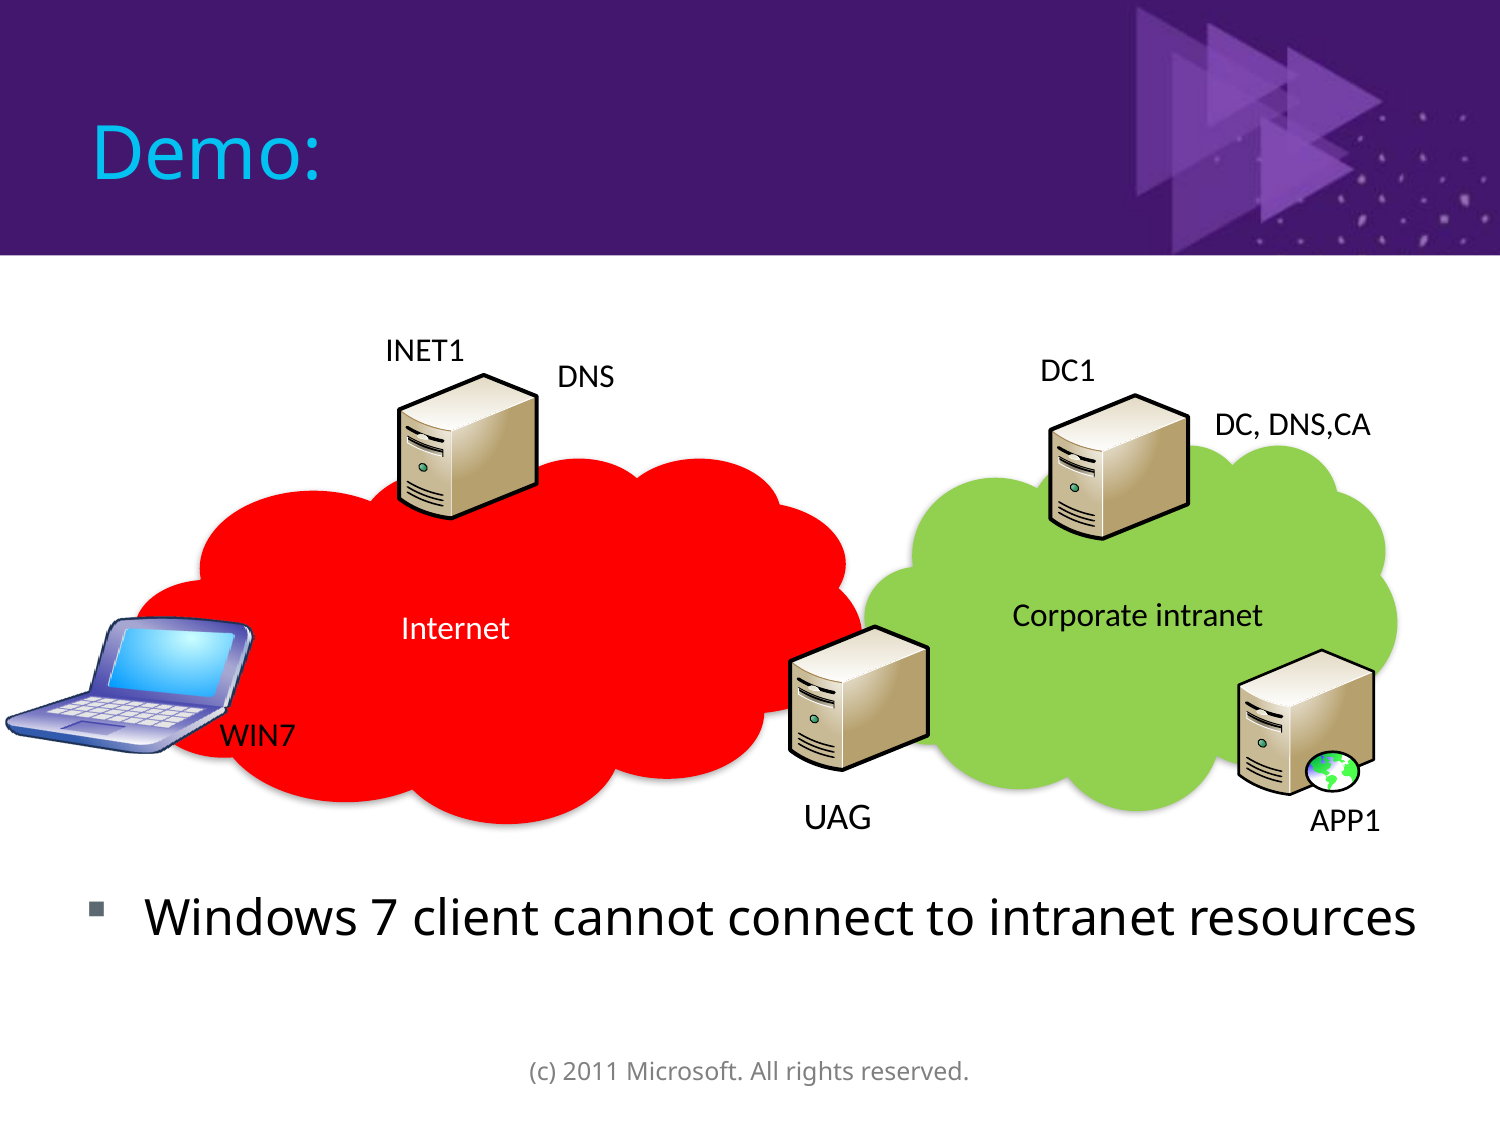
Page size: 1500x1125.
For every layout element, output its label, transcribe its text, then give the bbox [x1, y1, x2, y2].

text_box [1233, 646, 1379, 799]
text_box APP1 [1295, 790, 1396, 846]
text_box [784, 622, 934, 774]
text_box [393, 370, 542, 523]
text_box [864, 446, 1398, 812]
text_box DC1 [1025, 341, 1111, 396]
text_box WIN7 [256, 706, 311, 761]
footer (c) 2011 Microsoft. All rights reserved. [512, 1042, 988, 1103]
text_box [138, 458, 861, 825]
text_box Internet [386, 598, 526, 654]
picture [0, 0, 1500, 255]
text_box INET1 [370, 320, 480, 376]
text_box DNS [542, 347, 630, 402]
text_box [1045, 391, 1194, 543]
picture [5, 615, 256, 754]
text_box UAG [788, 784, 887, 845]
title Demo: [75, 56, 1425, 244]
text_box Windows 7 client cannot connect to intranet resources [55, 885, 1500, 946]
text_box Corporate intranet [997, 586, 1279, 641]
text_box DC, DNS,CA [1200, 395, 1387, 450]
